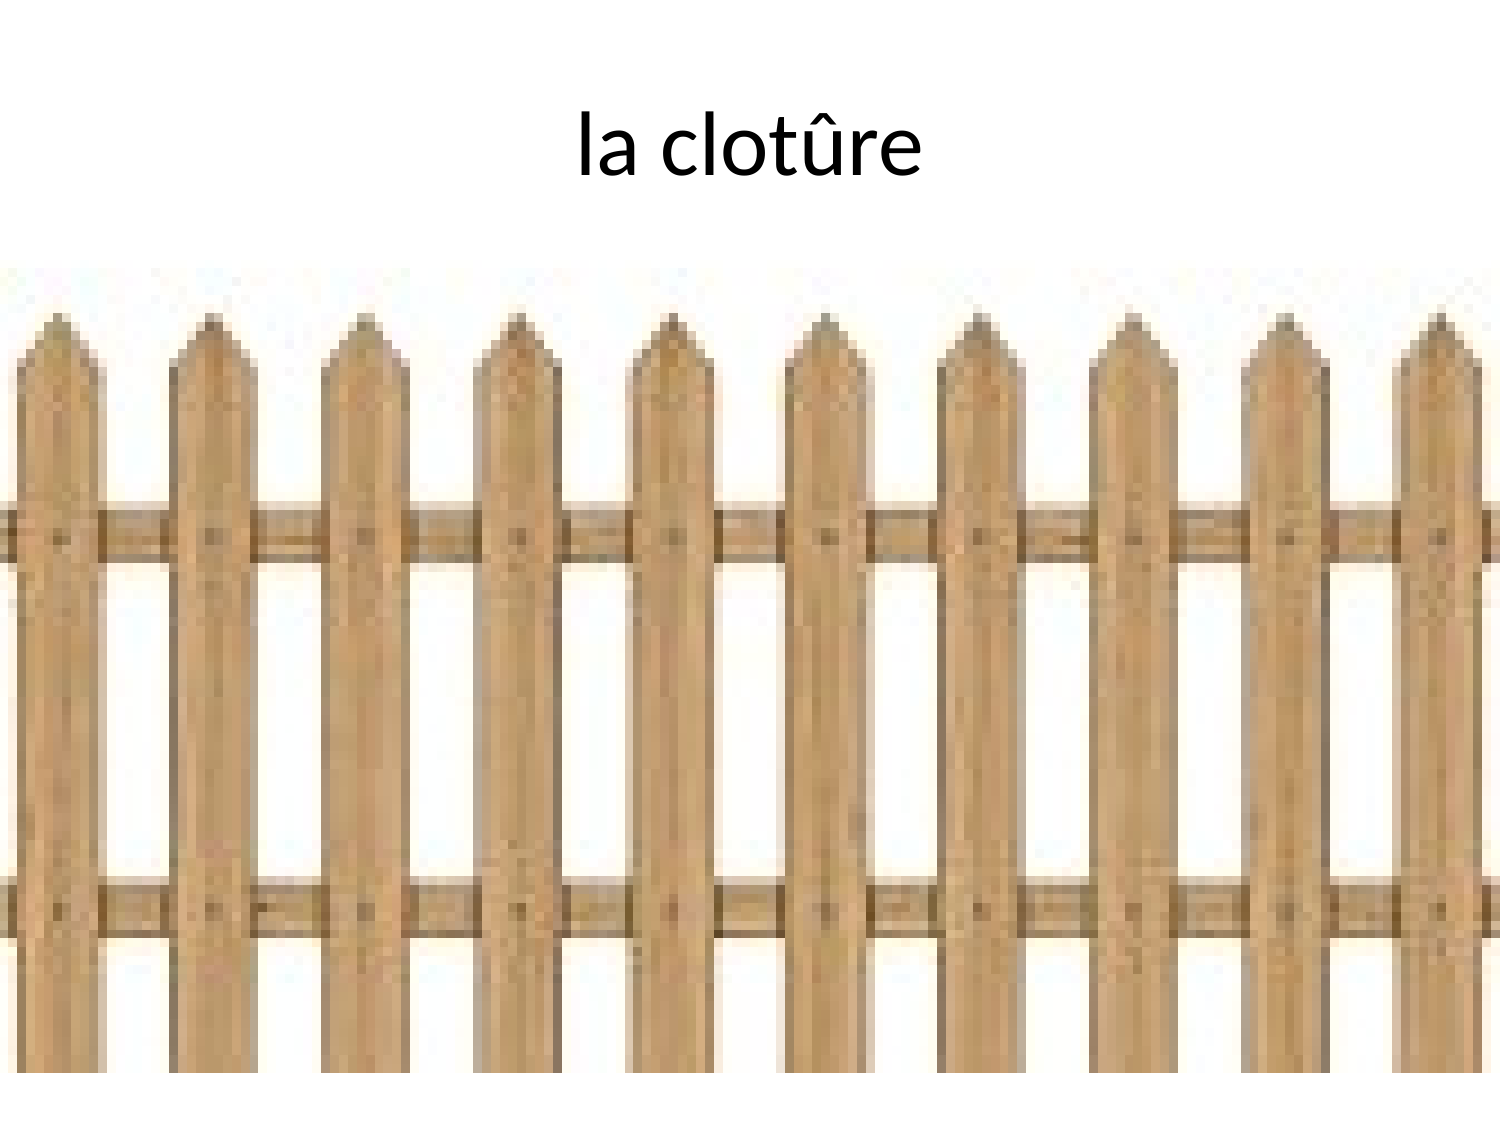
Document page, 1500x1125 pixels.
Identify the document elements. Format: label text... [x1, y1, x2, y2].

picture [0, 126, 1500, 1074]
title la clotûre [75, 45, 1425, 124]
